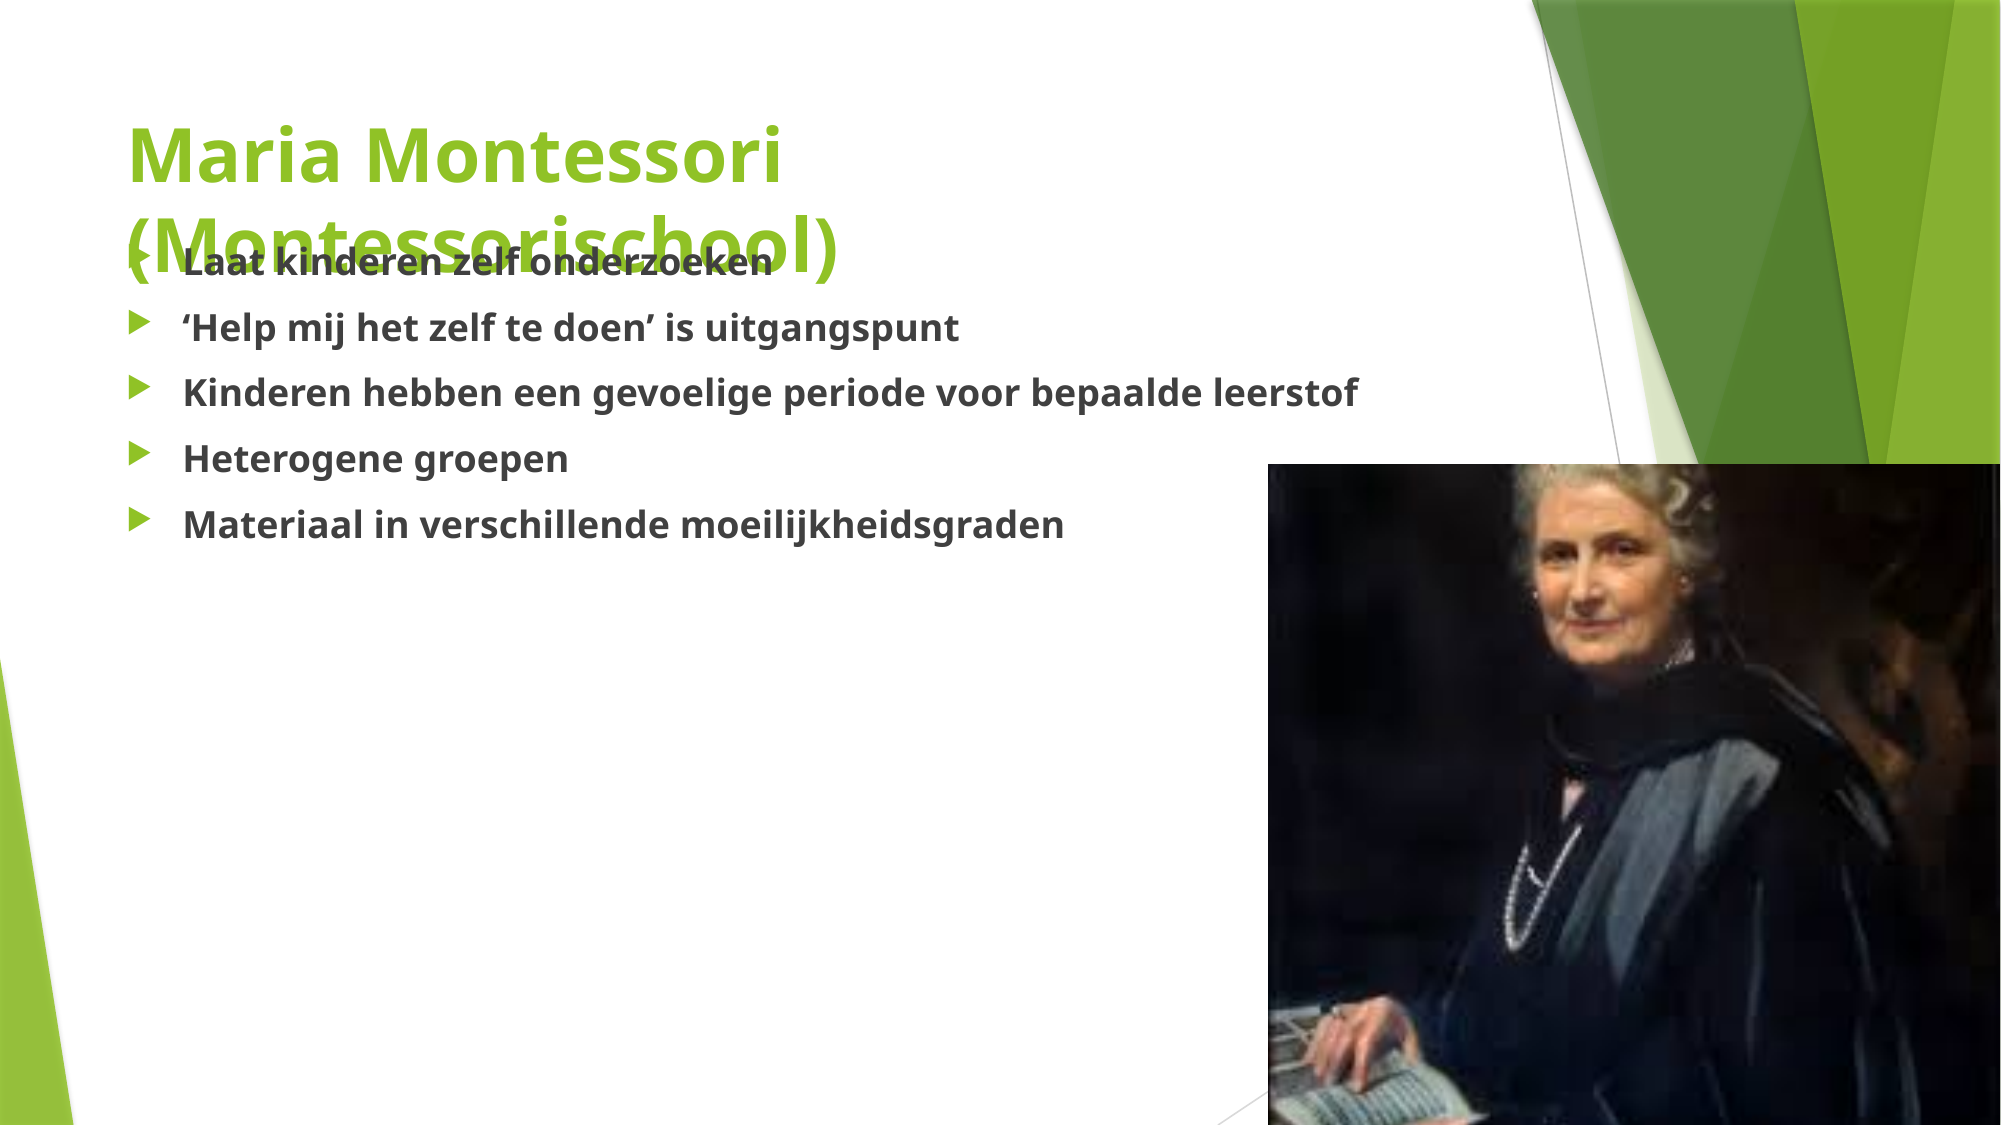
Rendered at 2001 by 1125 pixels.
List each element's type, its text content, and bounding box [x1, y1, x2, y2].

title Maria Montessori (Montessorischool) [111, 99, 1522, 230]
picture [1268, 463, 2000, 1125]
list Laat kinderen zelf onderzoeken ‘Help mij het zelf te doen’ is uitgangspunt Kinderen hebben een gevoelige periode voor bepaalde leerstof Heterogene groepen Materiaal in verschillende moeilijkheidsgraden [111, 230, 1751, 867]
